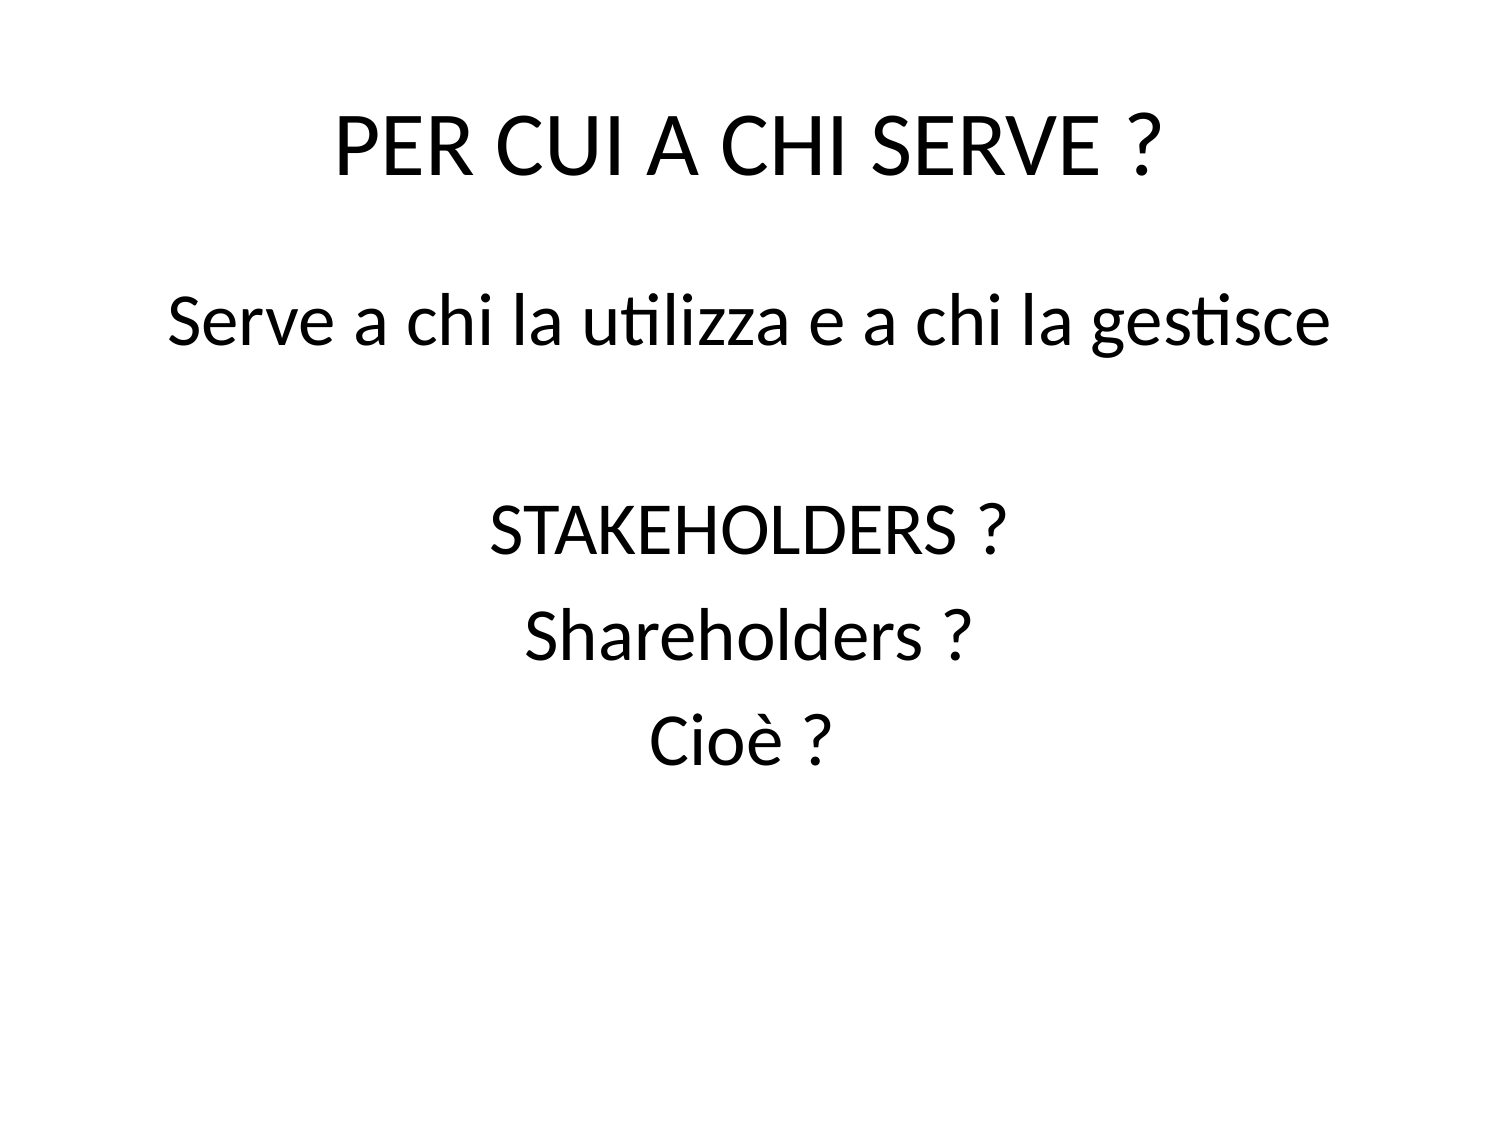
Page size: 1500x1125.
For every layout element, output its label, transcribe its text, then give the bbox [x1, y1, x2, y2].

title PER CUI A CHI SERVE ? [75, 45, 1425, 233]
list Serve a chi la utilizza e a chi la gestisce STAKEHOLDERS ? Shareholders ? Cioè ? [75, 262, 1425, 1005]
